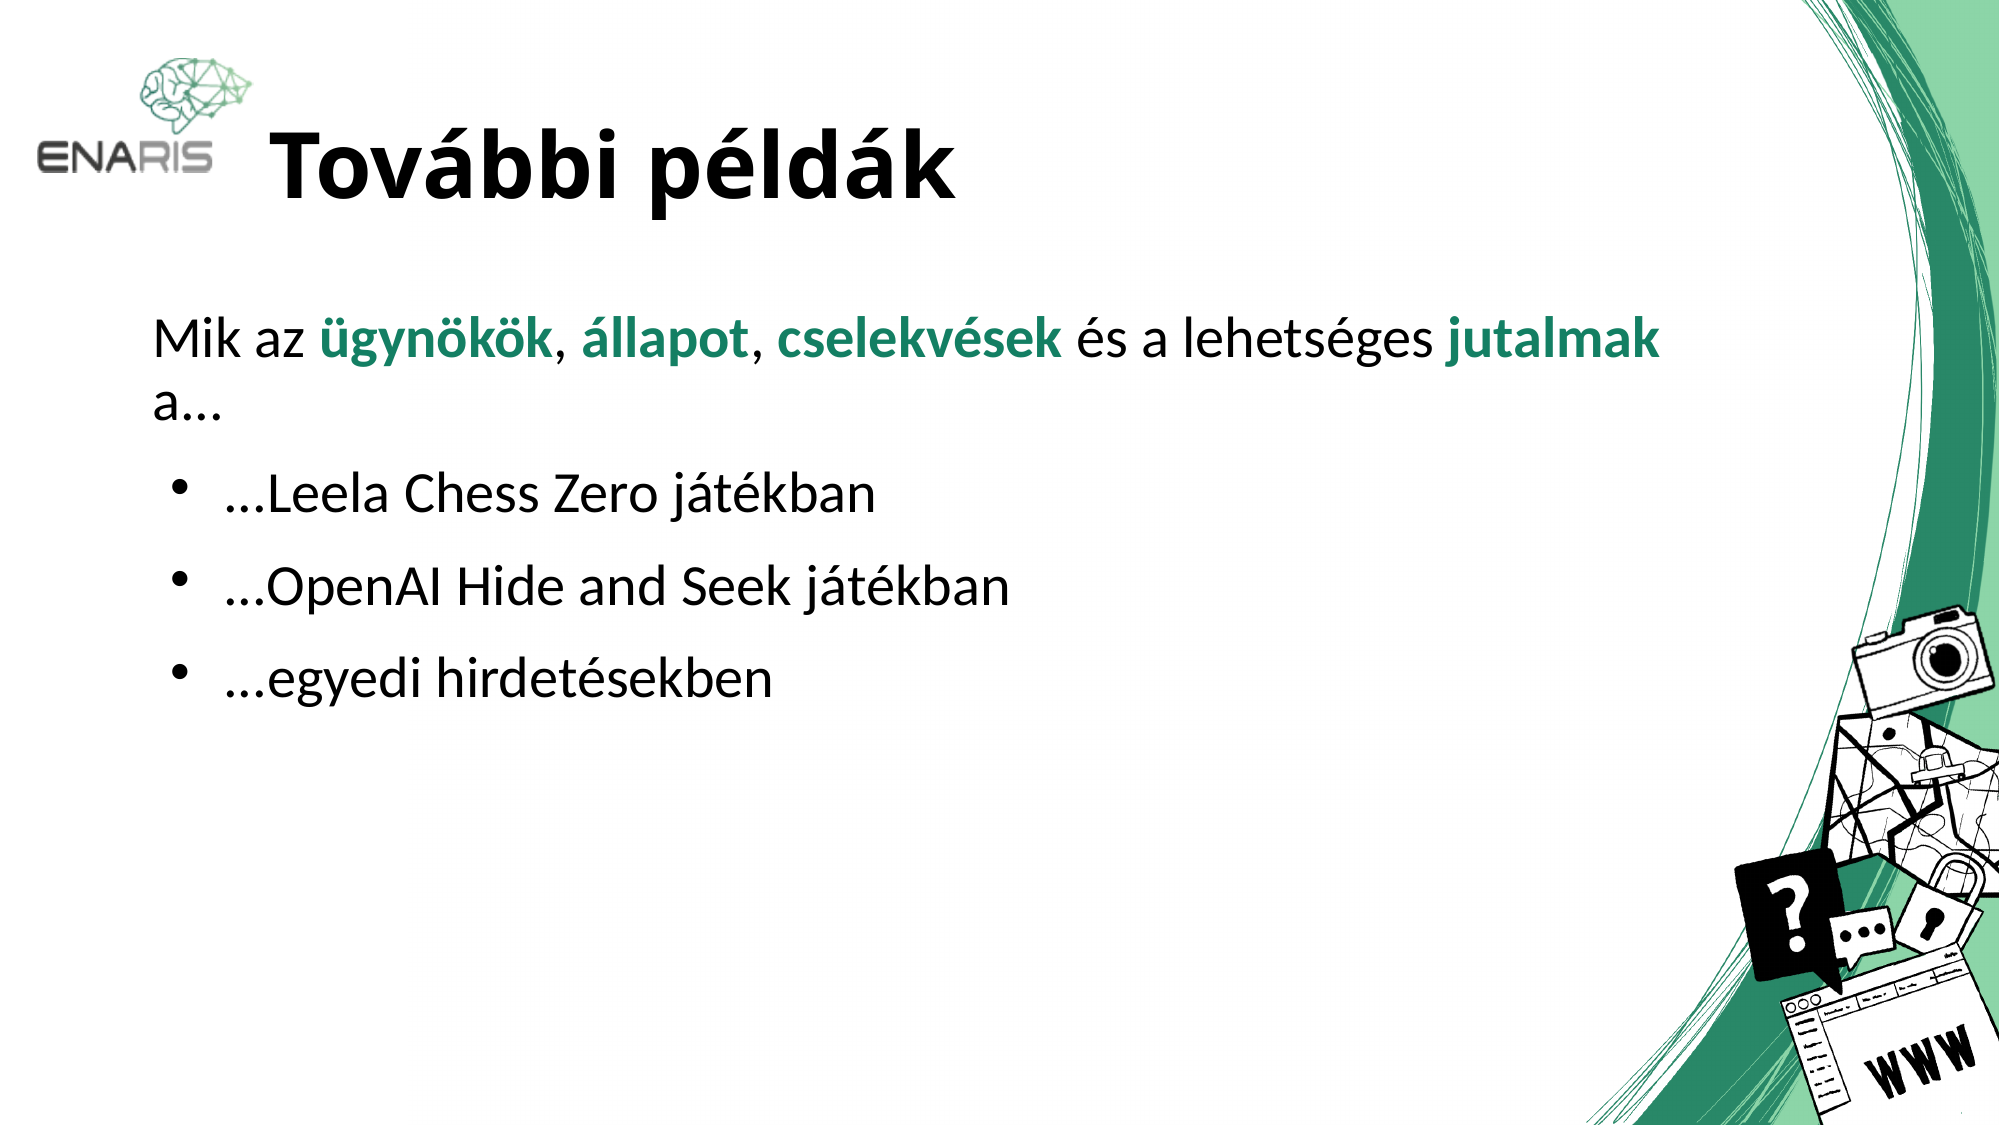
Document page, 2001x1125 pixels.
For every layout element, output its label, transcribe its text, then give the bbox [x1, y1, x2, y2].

picture [408, 0, 1999, 1125]
text_box Mik az ügynökök, állapot, cselekvések és a lehetséges jutalmak a... ...Leela Chess Zero játékban ...OpenAI Hide and Seek játékban ...egyedi hirdetésekben [137, 299, 1728, 1014]
picture [37, 58, 254, 173]
title További példák [253, 59, 1863, 278]
